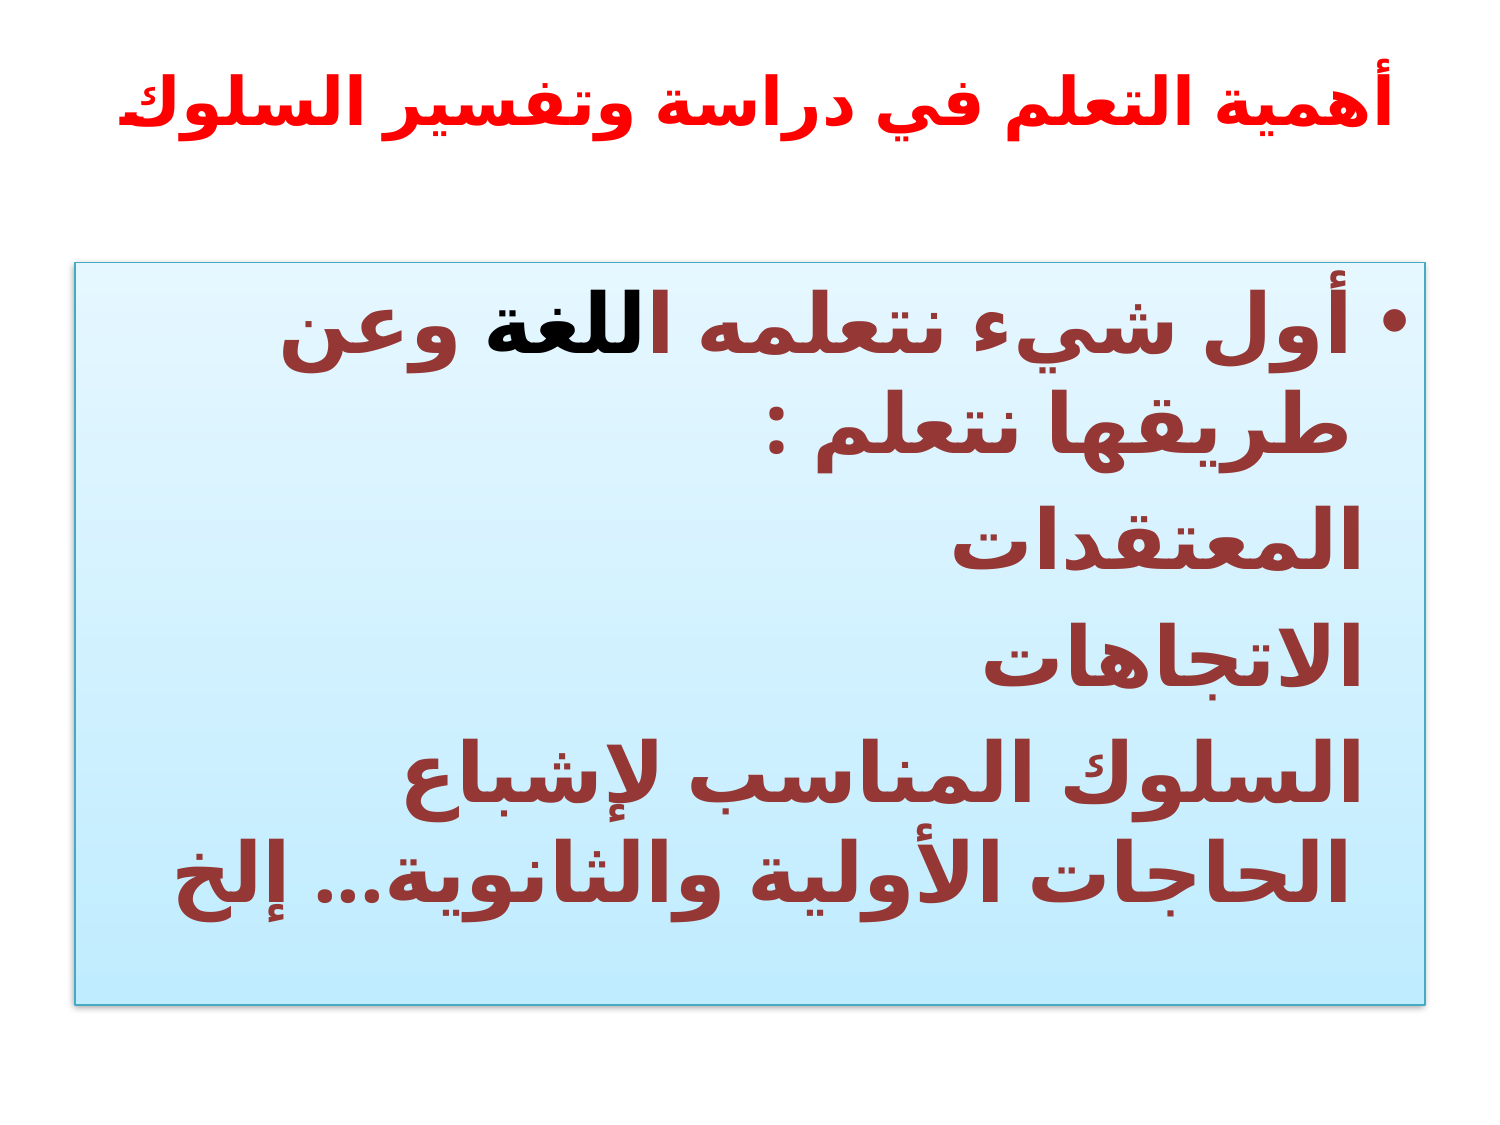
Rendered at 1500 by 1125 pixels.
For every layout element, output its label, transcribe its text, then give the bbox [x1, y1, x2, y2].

title أهمية التعلم في دراسة وتفسير السلوك [75, 45, 1425, 233]
list أول شيء نتعلمه اللغة وعن طريقها نتعلم : المعتقدات الاتجاهات السلوك المناسب لإشباع الحاجات الأولية والثانوية... إلخ [74, 262, 1426, 1006]
